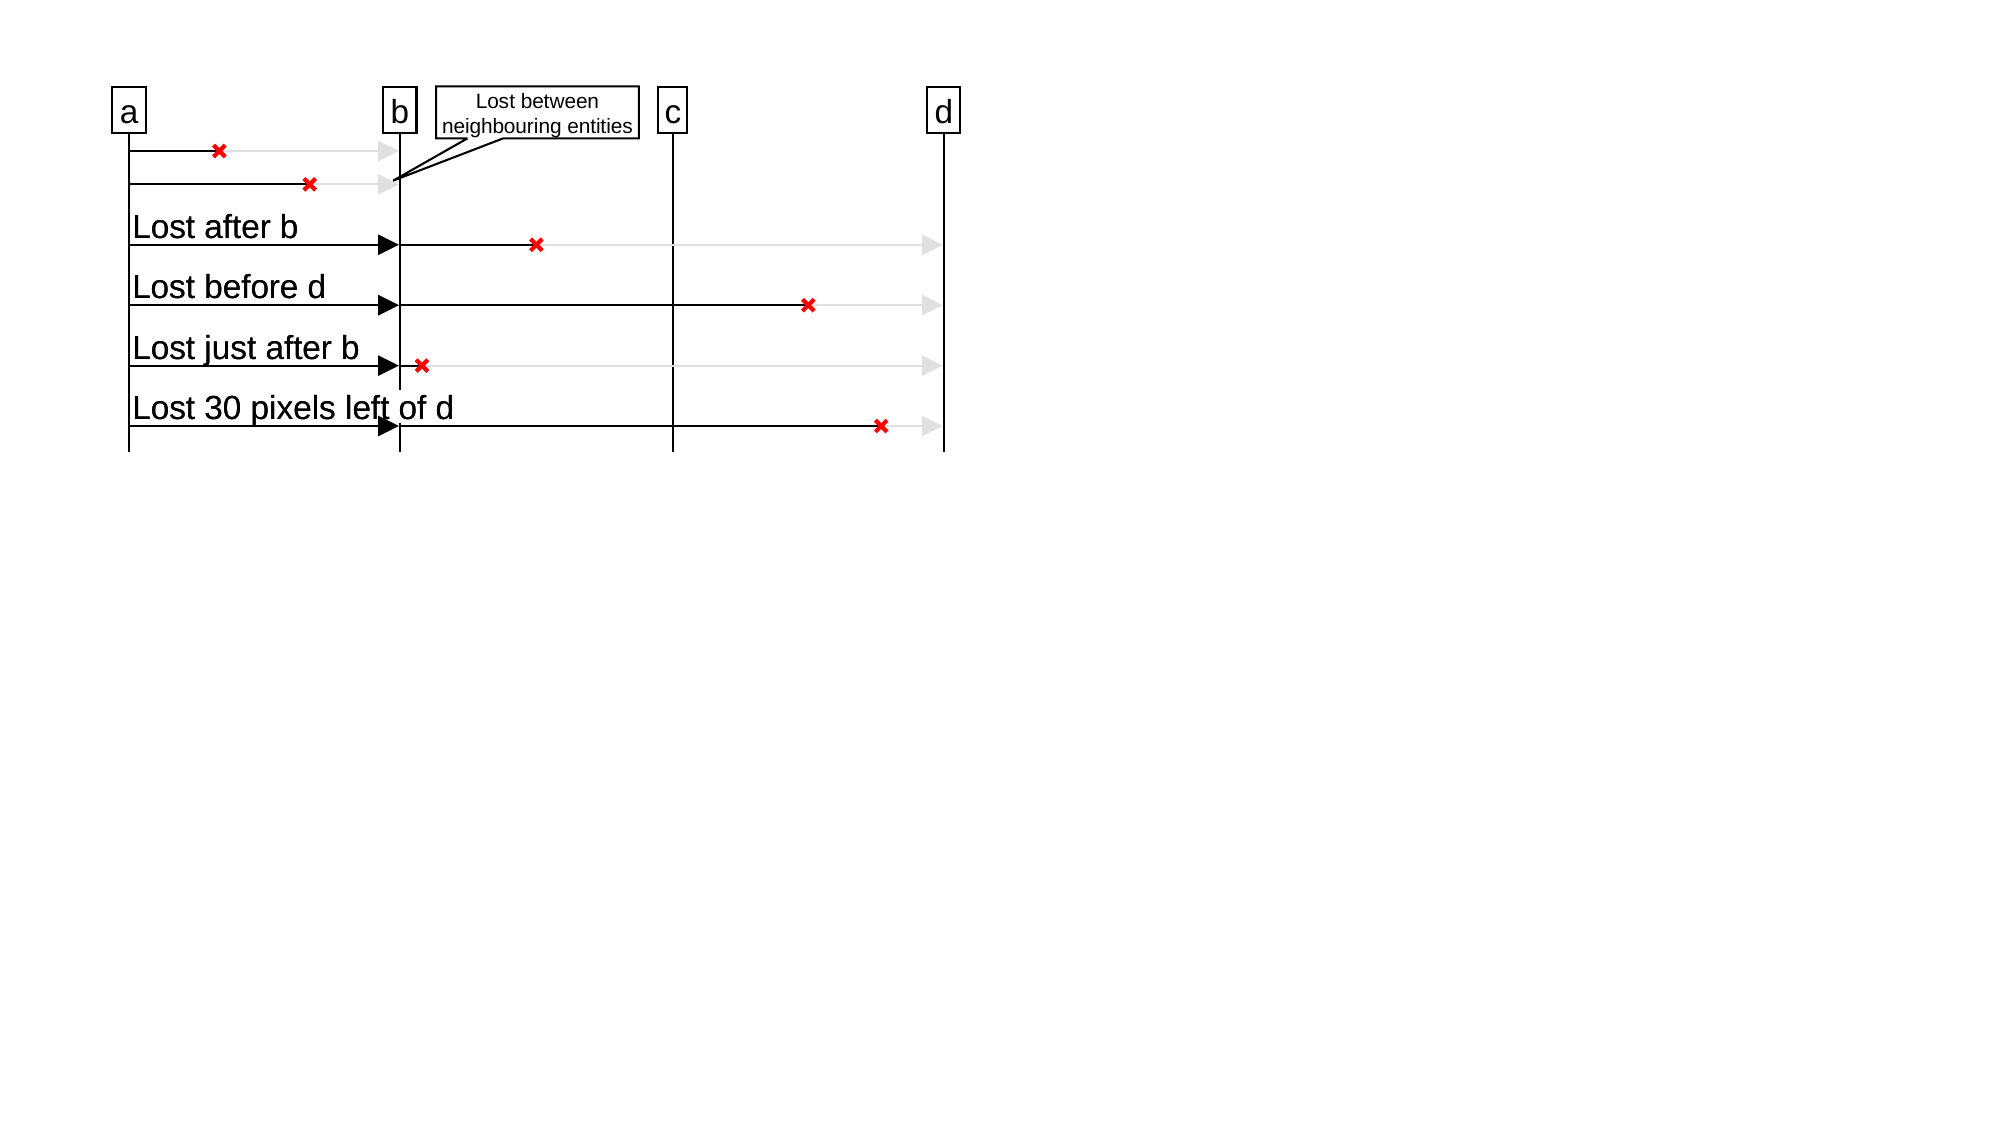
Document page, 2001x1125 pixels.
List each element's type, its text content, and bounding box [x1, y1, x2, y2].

text_box b [383, 87, 417, 134]
text_box Lost just after b [132, 327, 365, 365]
text_box a [112, 87, 146, 134]
text_box Lost after b [132, 206, 304, 244]
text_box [213, 145, 226, 157]
text_box Lost before d [132, 266, 331, 305]
text_box c [658, 87, 688, 134]
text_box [416, 359, 428, 372]
text_box Lost 30 pixels left of d [132, 387, 459, 425]
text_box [303, 178, 316, 191]
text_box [875, 420, 888, 432]
text_box d [927, 87, 961, 134]
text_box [802, 299, 815, 311]
text_box [392, 176, 399, 182]
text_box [530, 238, 543, 251]
text_box [74, 74, 1005, 453]
text_box Lost between neighbouring entities [436, 86, 639, 139]
text_box [401, 139, 504, 179]
